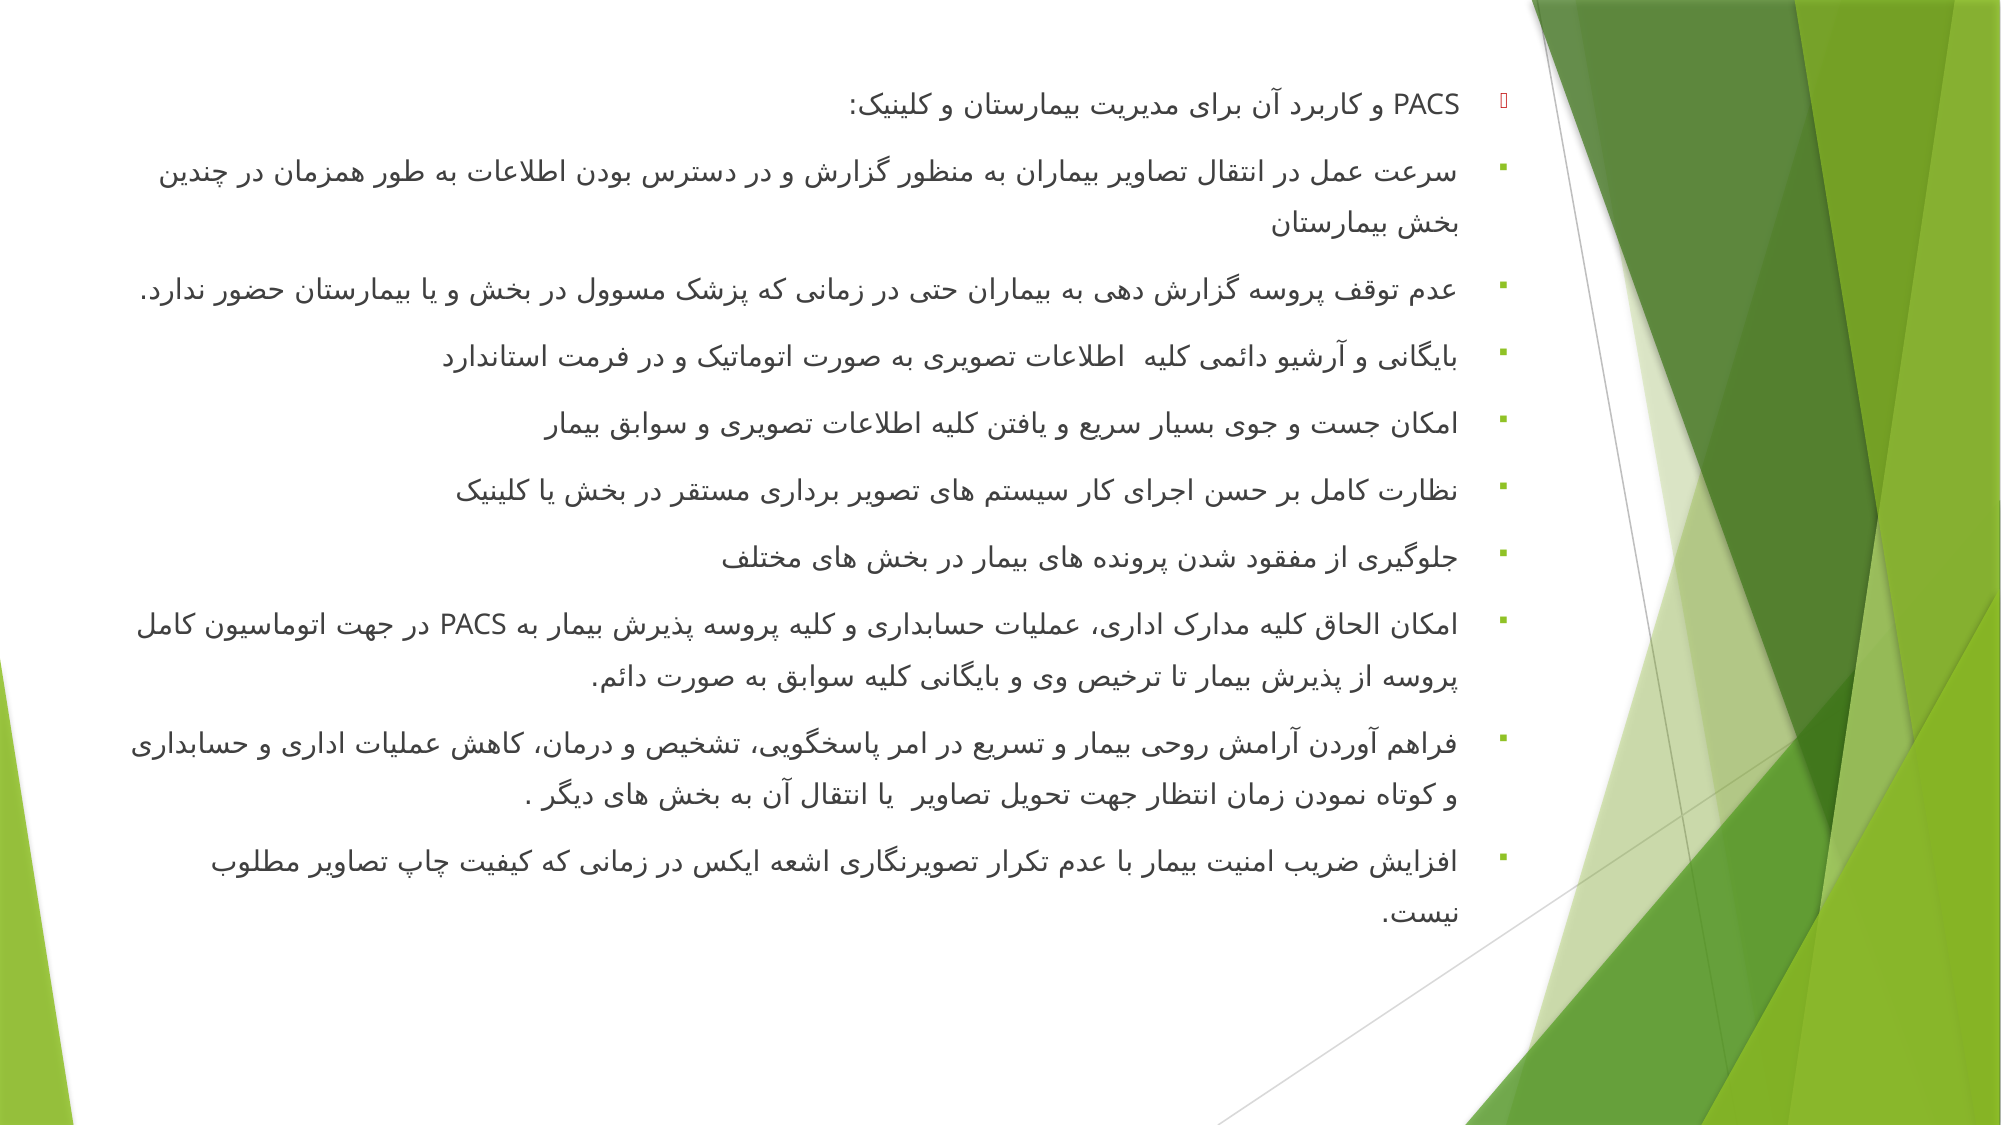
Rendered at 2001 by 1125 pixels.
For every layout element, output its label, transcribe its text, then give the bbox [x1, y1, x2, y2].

list PACS و کاربرد آن برای مدیریت بیمارستان و کلینیک: سرعت عمل در انتقال تصاویر بیماران به منظور گزارش و در دسترس بودن اطلاعات به طور همزمان در چندین بخش بیمارستان عدم توقف پروسه گزارش دهی به بیماران حتی در زمانی که پزشک مسوول در بخش و یا بیمارستان حضور ندارد. بایگانی و آرشیو دائمی کلیه اطلاعات تصویری به صورت اتوماتیک و در فرمت استاندارد امکان جست و جوی بسیار سریع و یافتن کلیه اطلاعات تصویری و سوابق بیمار نظارت کامل بر حسن اجرای کار سیستم های تصویر برداری مستقر در بخش یا کلینیک جلوگیری از مفقود شدن پرونده های بیمار در بخش های مختلف امکان الحاق کلیه مدارک اداری، عملیات حسابداری و کلیه پروسه پذیرش بیمار به PACS در جهت اتوماسیون کامل پروسه از پذیرش بیمار تا ترخیص وی و بایگانی کلیه سوابق به صورت دائم. فراهم آوردن آرامش روحی بیمار و تسریع در امر پاسخگویی، تشخیص و درمان، کاهش عملیات اداری و حسابداری و کوتاه نمودن زمان انتظار جهت تحویل تصاویر یا انتقال آن به بخش های دیگر . افزایش ضریب امنیت بیمار با عدم تکرار تصویرنگاری اشعه ایکس در زمانی که کیفیت چاپ تصاویر مطلوب نیست. [111, 78, 1522, 992]
